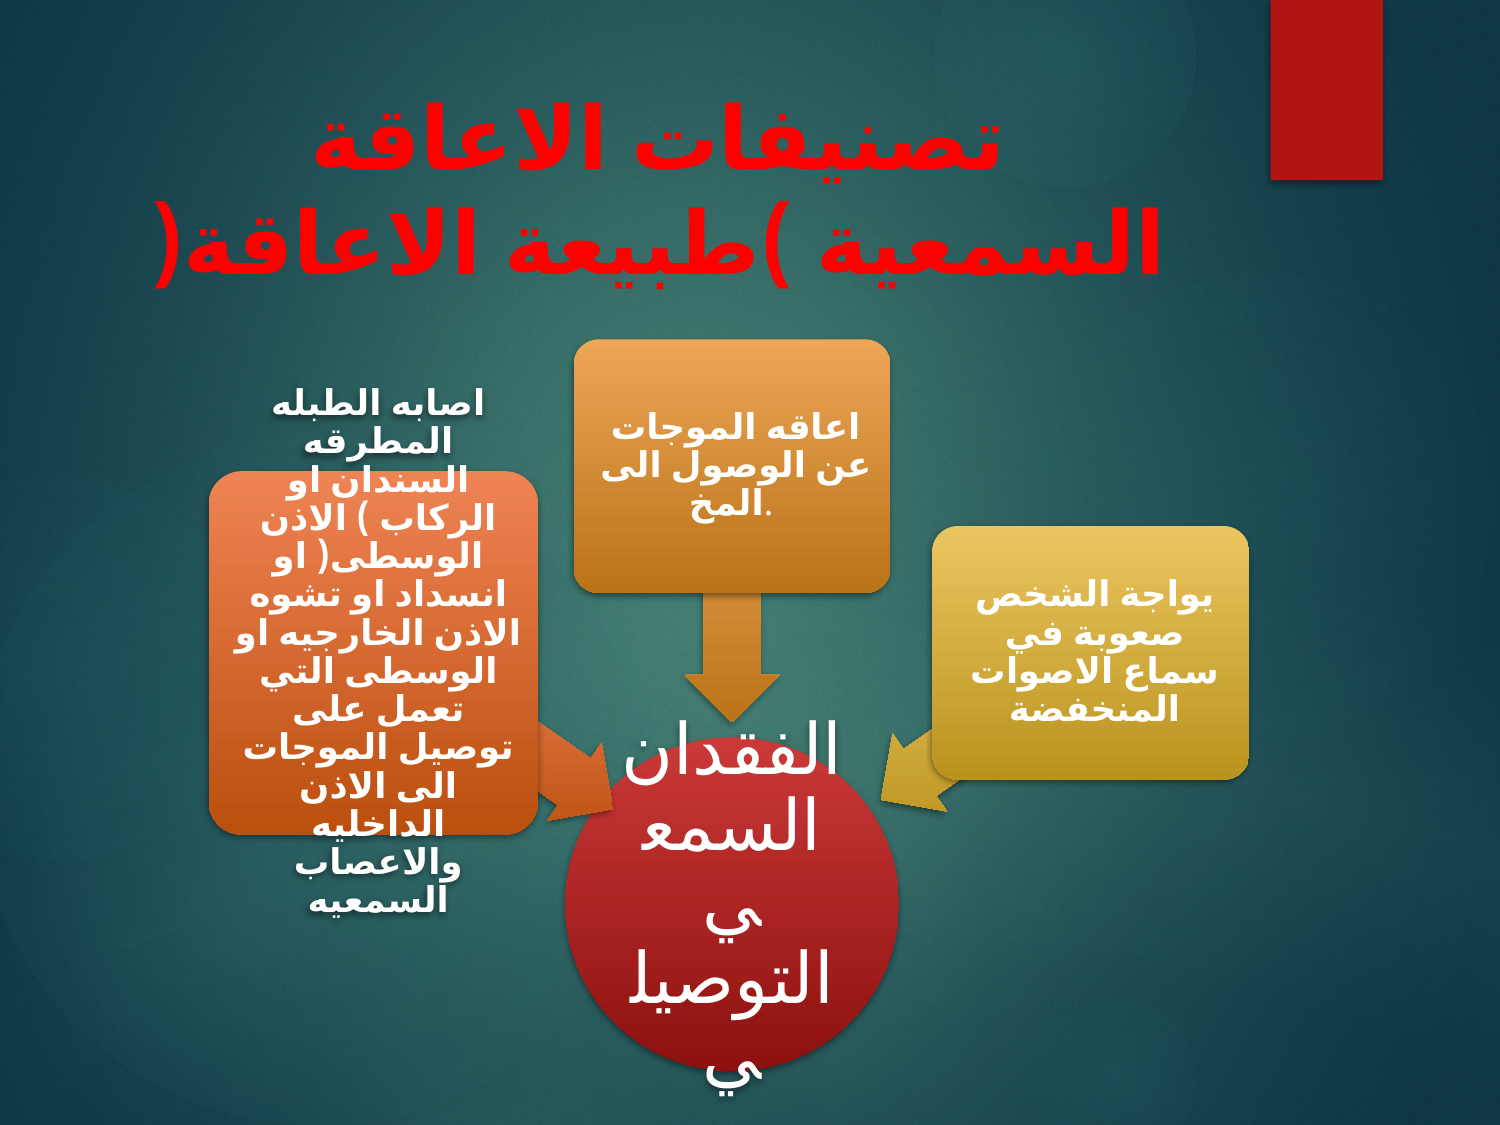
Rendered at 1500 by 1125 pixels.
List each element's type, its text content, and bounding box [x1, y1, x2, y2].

title تصنيفات الاعاقة السمعية )طبيعة الاعاقة( [79, 74, 1237, 304]
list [32, 338, 1426, 1072]
